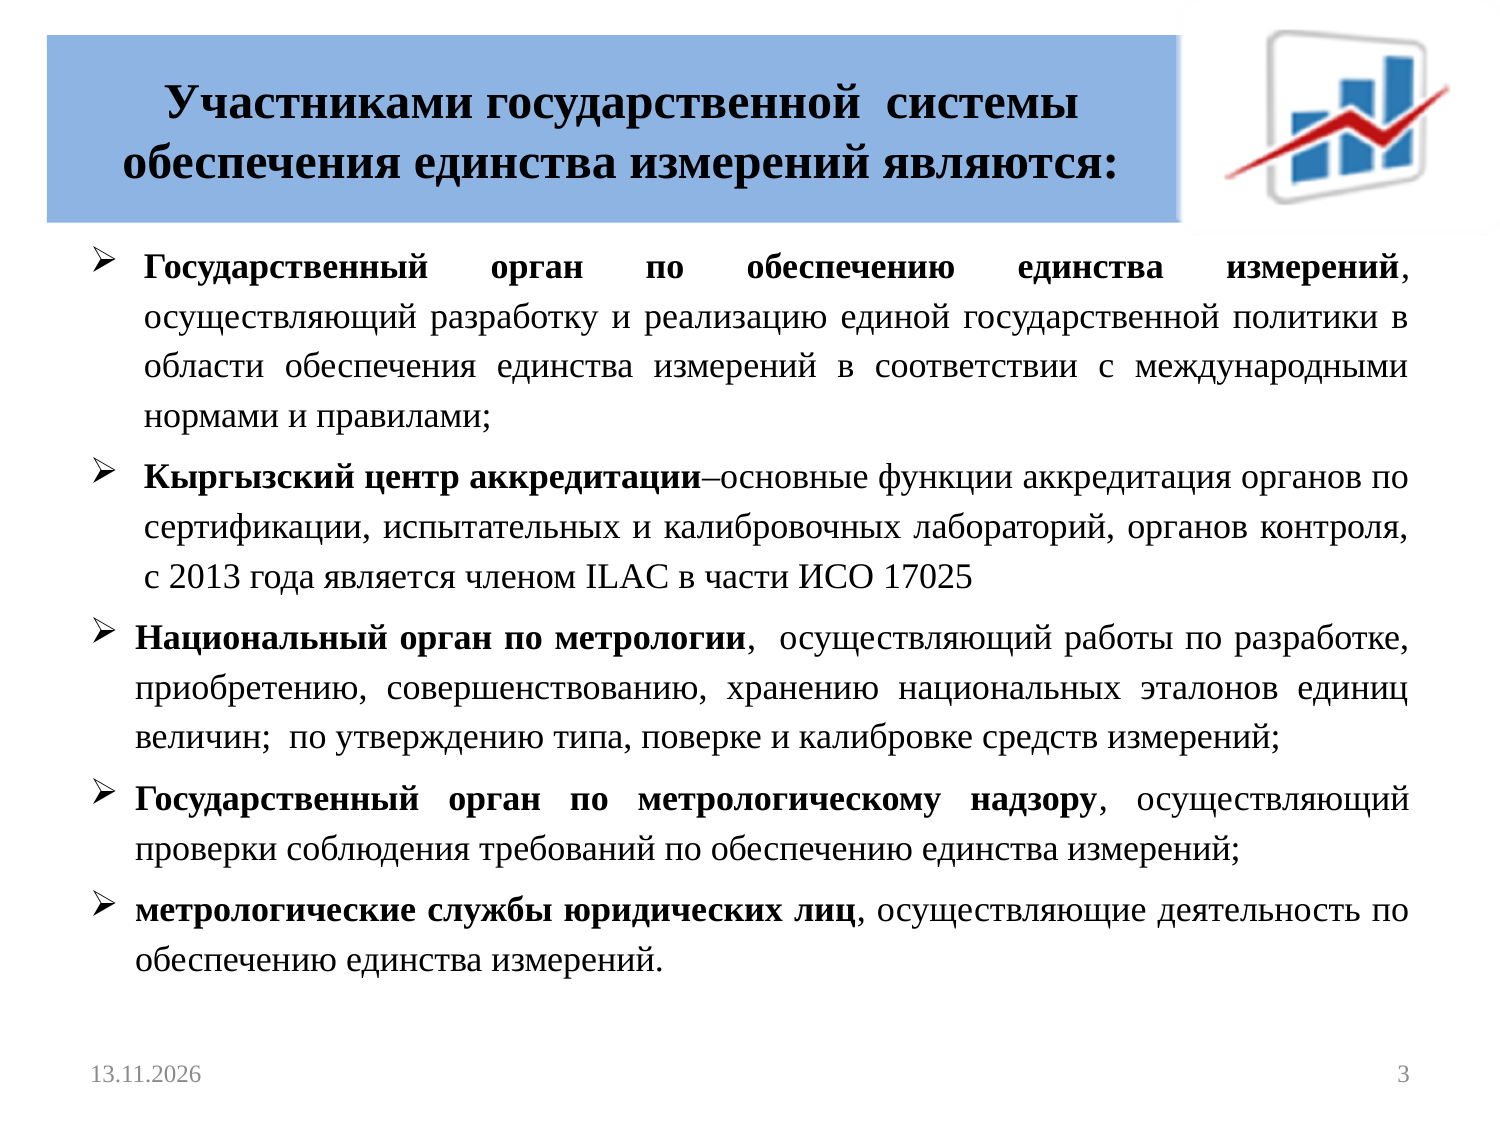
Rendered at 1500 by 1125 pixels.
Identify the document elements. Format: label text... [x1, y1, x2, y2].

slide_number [75, 1042, 425, 1103]
picture [1175, 0, 1500, 235]
title Участниками государственной системы обеспечения единства измерений являются: [46, 35, 1170, 223]
list Государственный орган по обеспечению единства измерений, осуществляющий разработку и реализацию единой государственной политики в области обеспечения единства измерений в соответствии с международными нормами и правилами; Кыргызский центр аккредитации–основные функции аккредитация органов по сертификации, испытательных и калибровочных лабораторий, органов контроля, с 2013 года является членом ILAC в части ИСО 17025 Национальный орган по метрологии, осуществляющий работы по разработке, приобретению, совершенствованию, хранению национальных эталонов единиц величин; по утверждению типа, поверке и калибровке средств измерений; Государственный орган по метрологическому надзору, осуществляющий проверки соблюдения требований по обеспечению единства измерений; метрологические службы юридических лиц, осуществляющие деятельность по обеспечению единства измерений. [75, 210, 1425, 1079]
slide_number 3 [1074, 1042, 1425, 1103]
